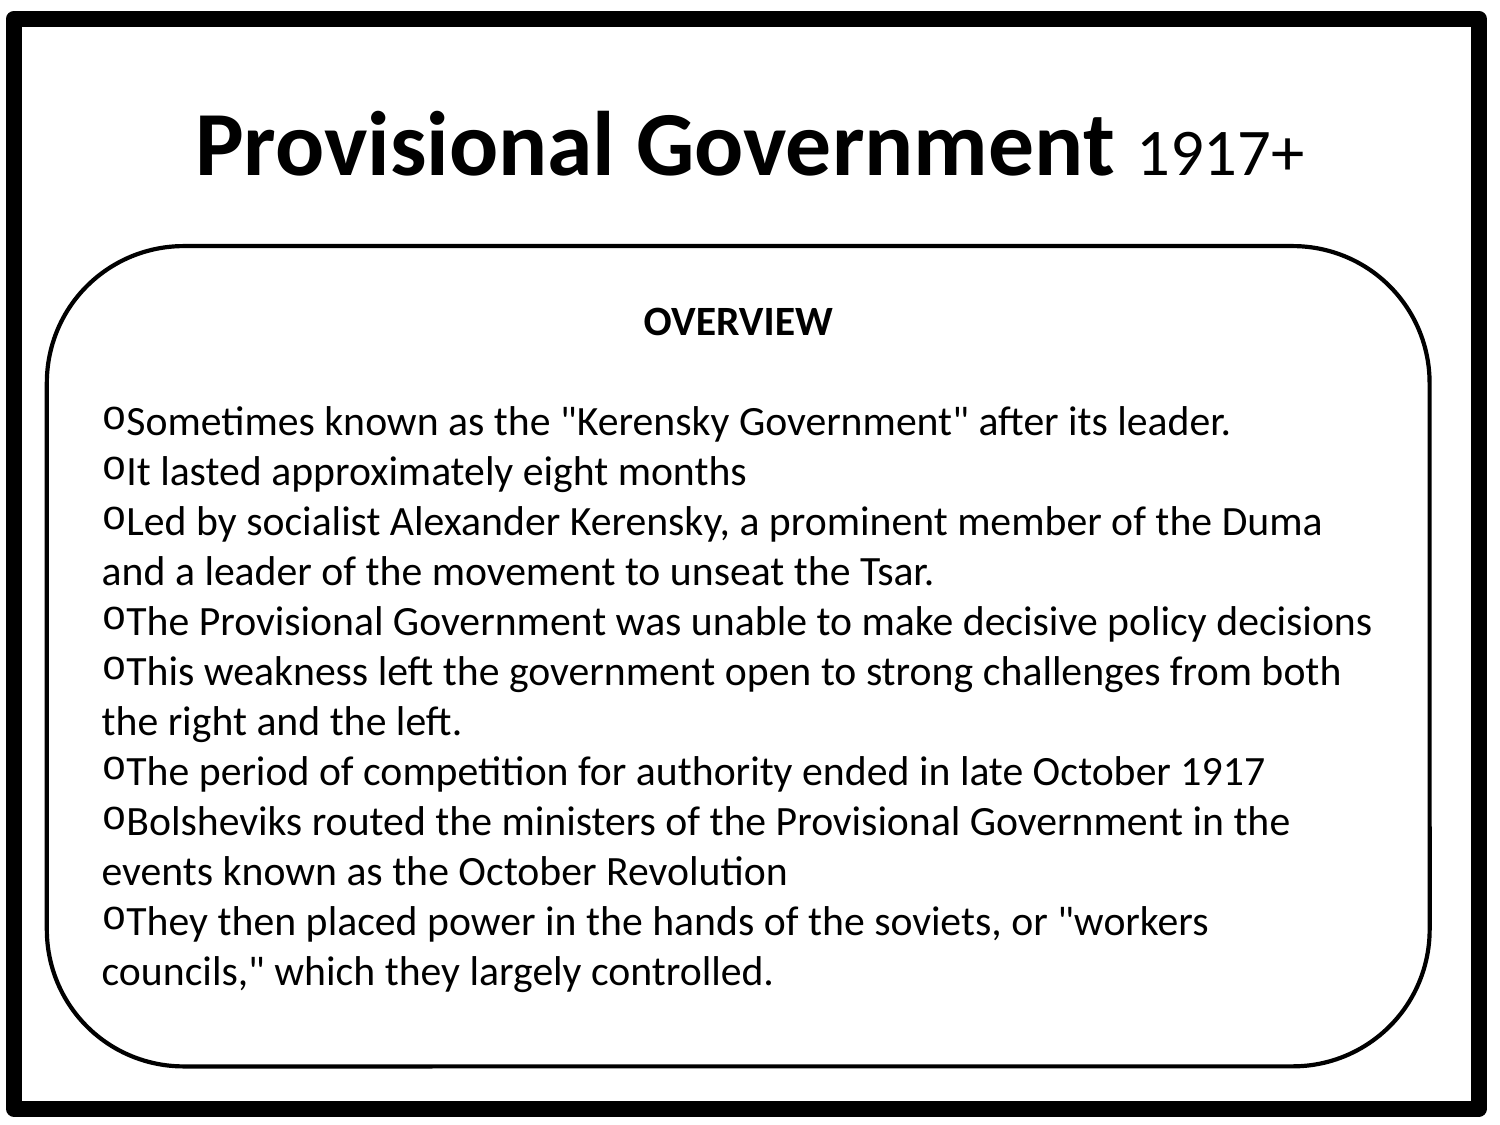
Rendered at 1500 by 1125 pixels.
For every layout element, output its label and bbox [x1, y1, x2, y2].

text_box [12, 17, 1481, 1111]
